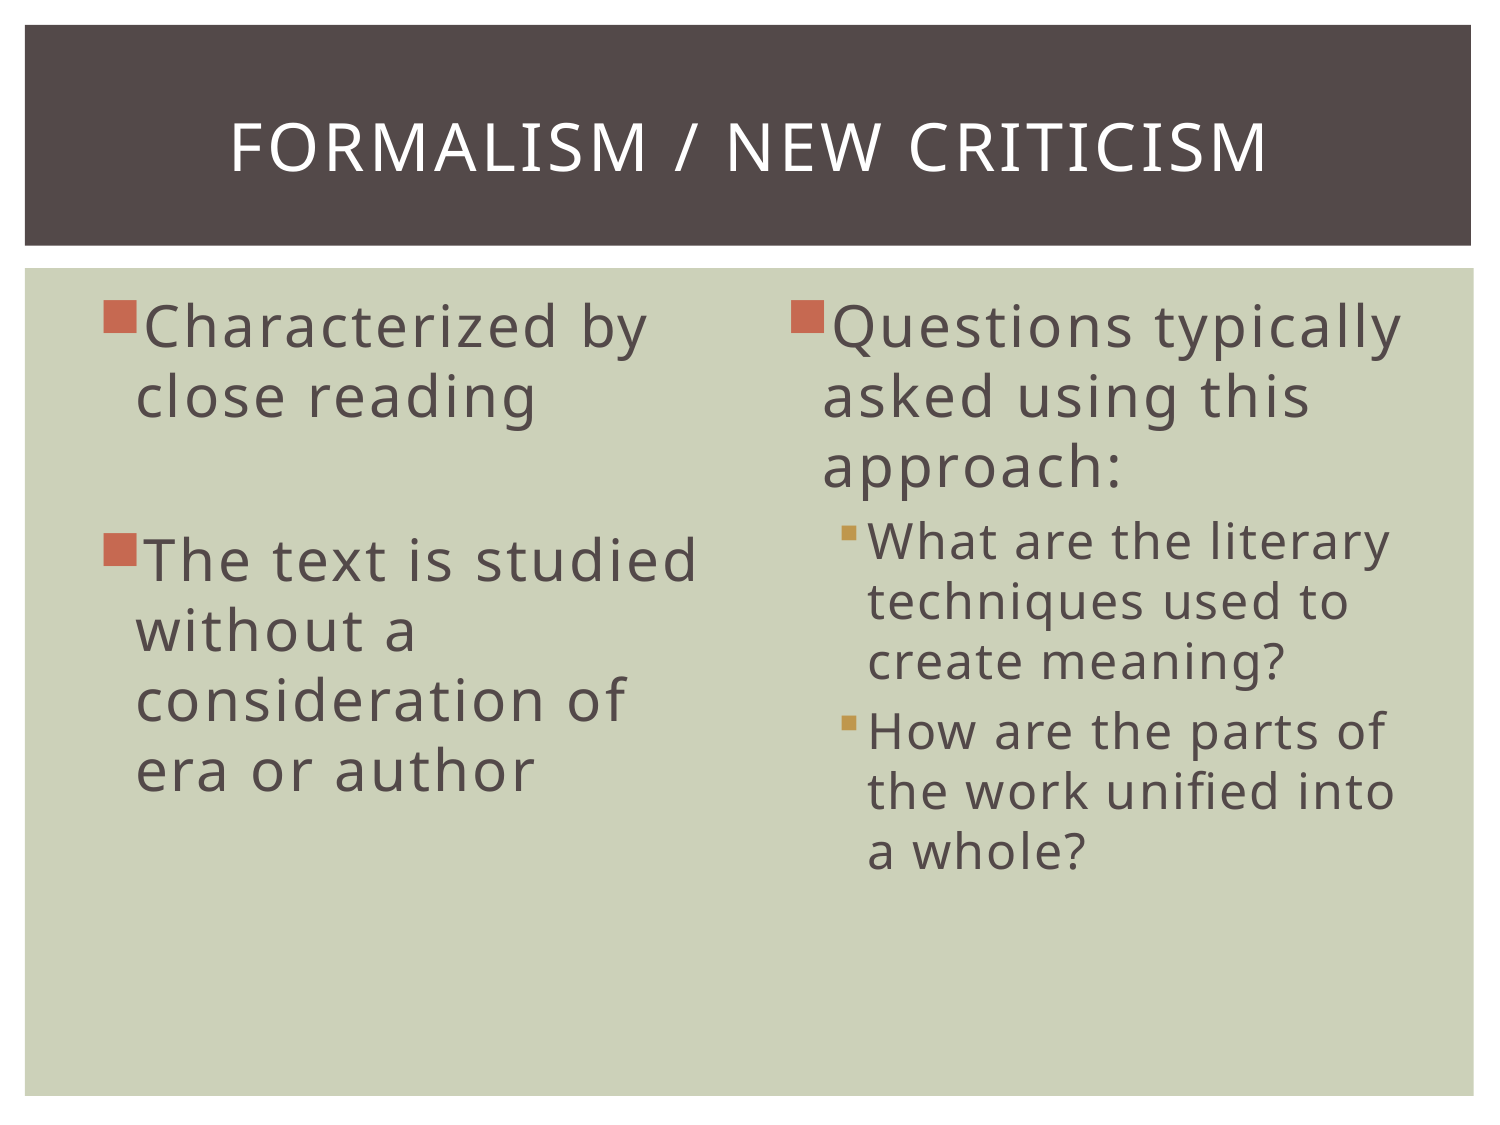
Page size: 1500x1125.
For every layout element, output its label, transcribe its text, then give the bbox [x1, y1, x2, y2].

title Formalism / new criticism [62, 58, 1438, 232]
list Questions typically asked using this approach: What are the literary techniques used to create meaning? How are the parts of the work unified into a whole? [762, 281, 1425, 1005]
list Characterized by close reading The text is studied without a consideration of era or author [75, 281, 738, 1005]
